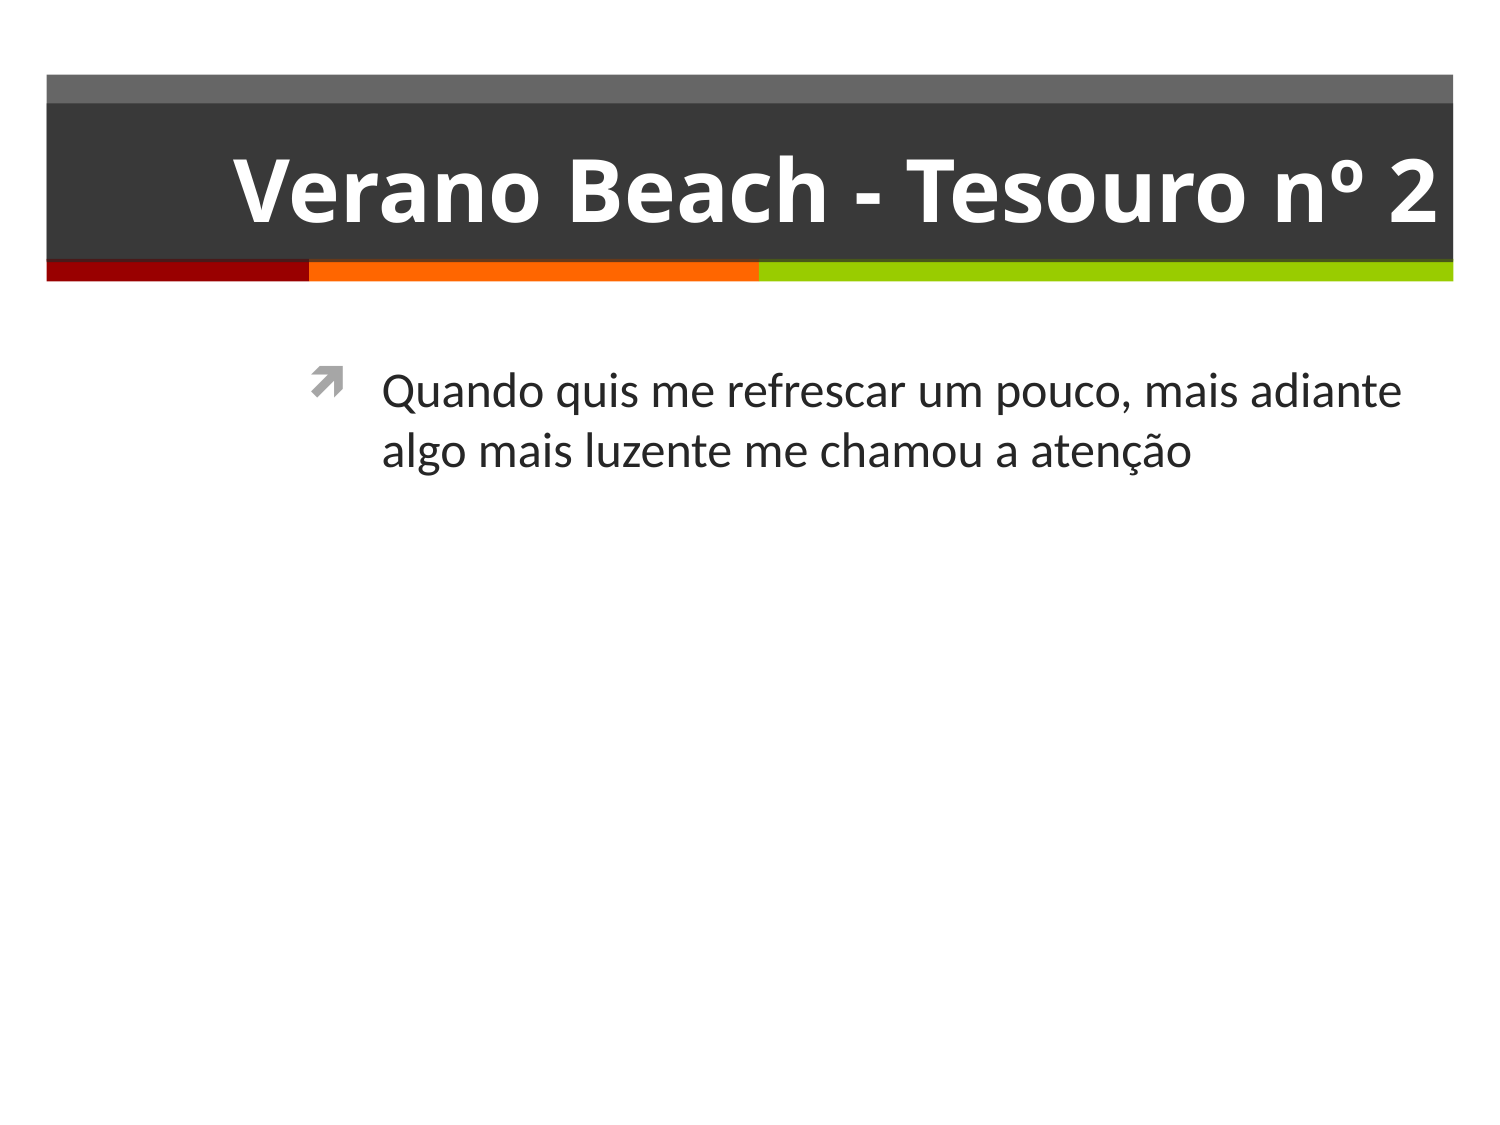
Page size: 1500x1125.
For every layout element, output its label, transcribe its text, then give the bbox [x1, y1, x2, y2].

list Quando quis me refrescar um pouco, mais adiante algo mais luzente me chamou a atenção [292, 350, 1454, 1005]
title Verano Beach - Tesouro no 2 [46, 103, 1454, 263]
